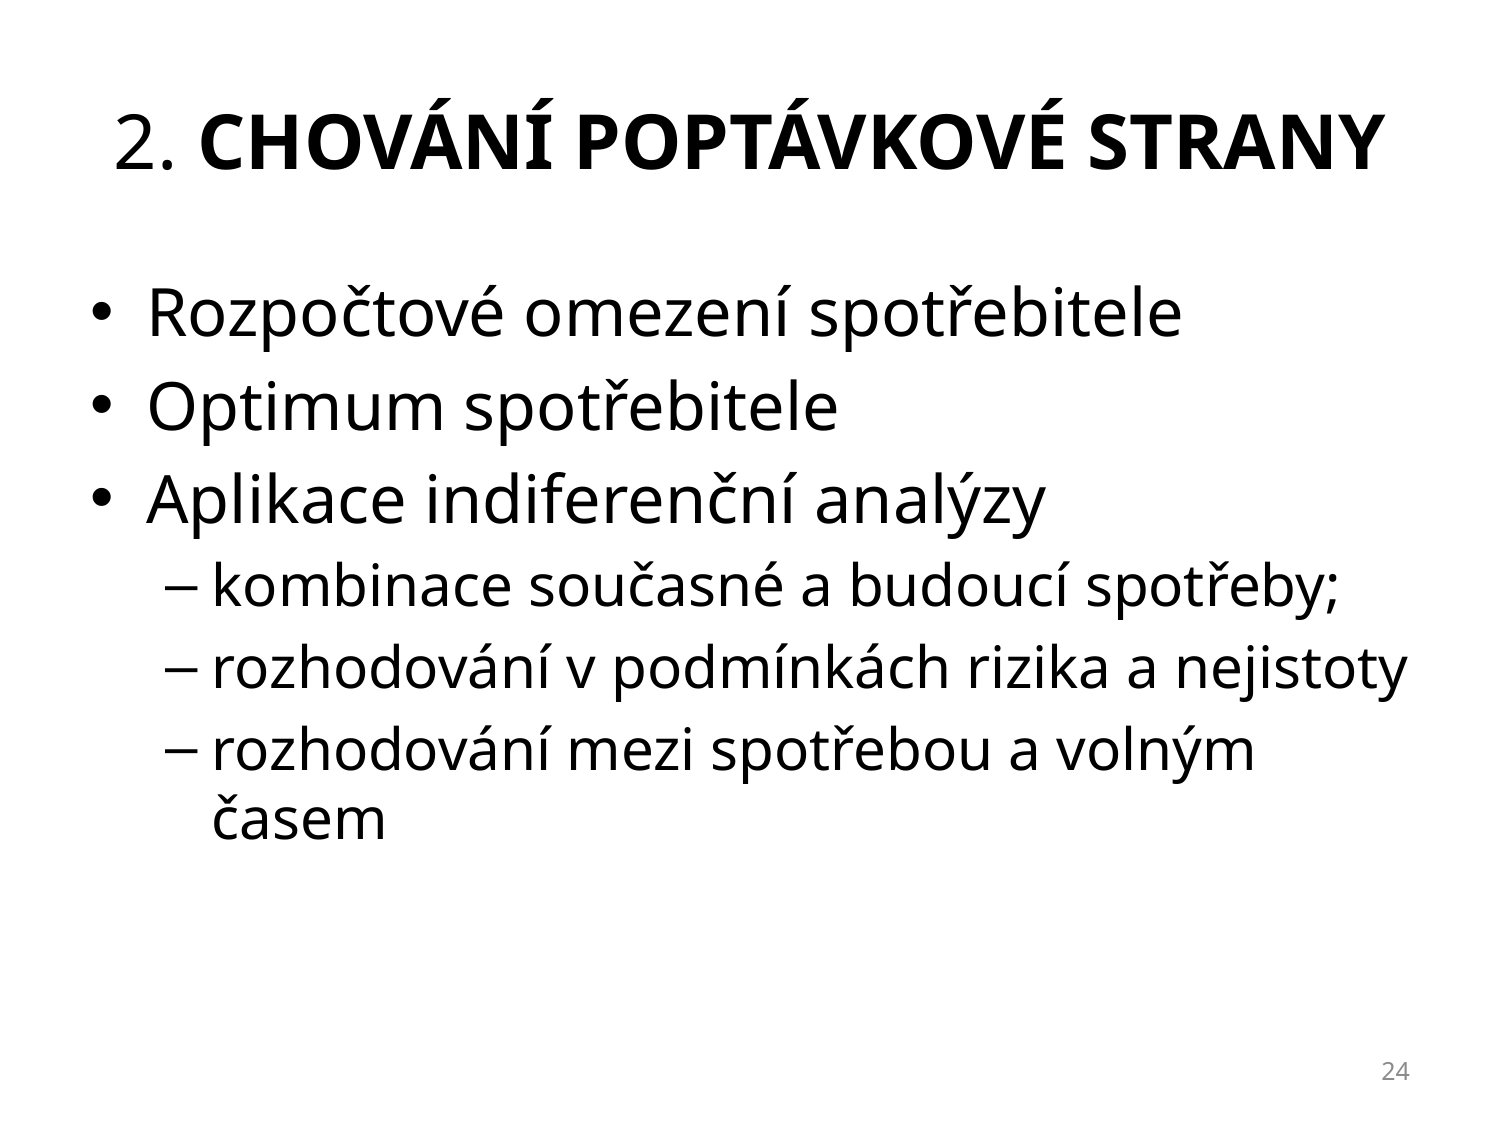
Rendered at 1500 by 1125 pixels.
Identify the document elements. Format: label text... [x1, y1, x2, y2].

title 2. chování poptávkové strany [75, 45, 1425, 233]
list Rozpočtové omezení spotřebitele Optimum spotřebitele Aplikace indiferenční analýzy kombinace současné a budoucí spotřeby; rozhodování v podmínkách rizika a nejistoty rozhodování mezi spotřebou a volným časem [75, 262, 1425, 1005]
slide_number 24 [1074, 1042, 1425, 1103]
